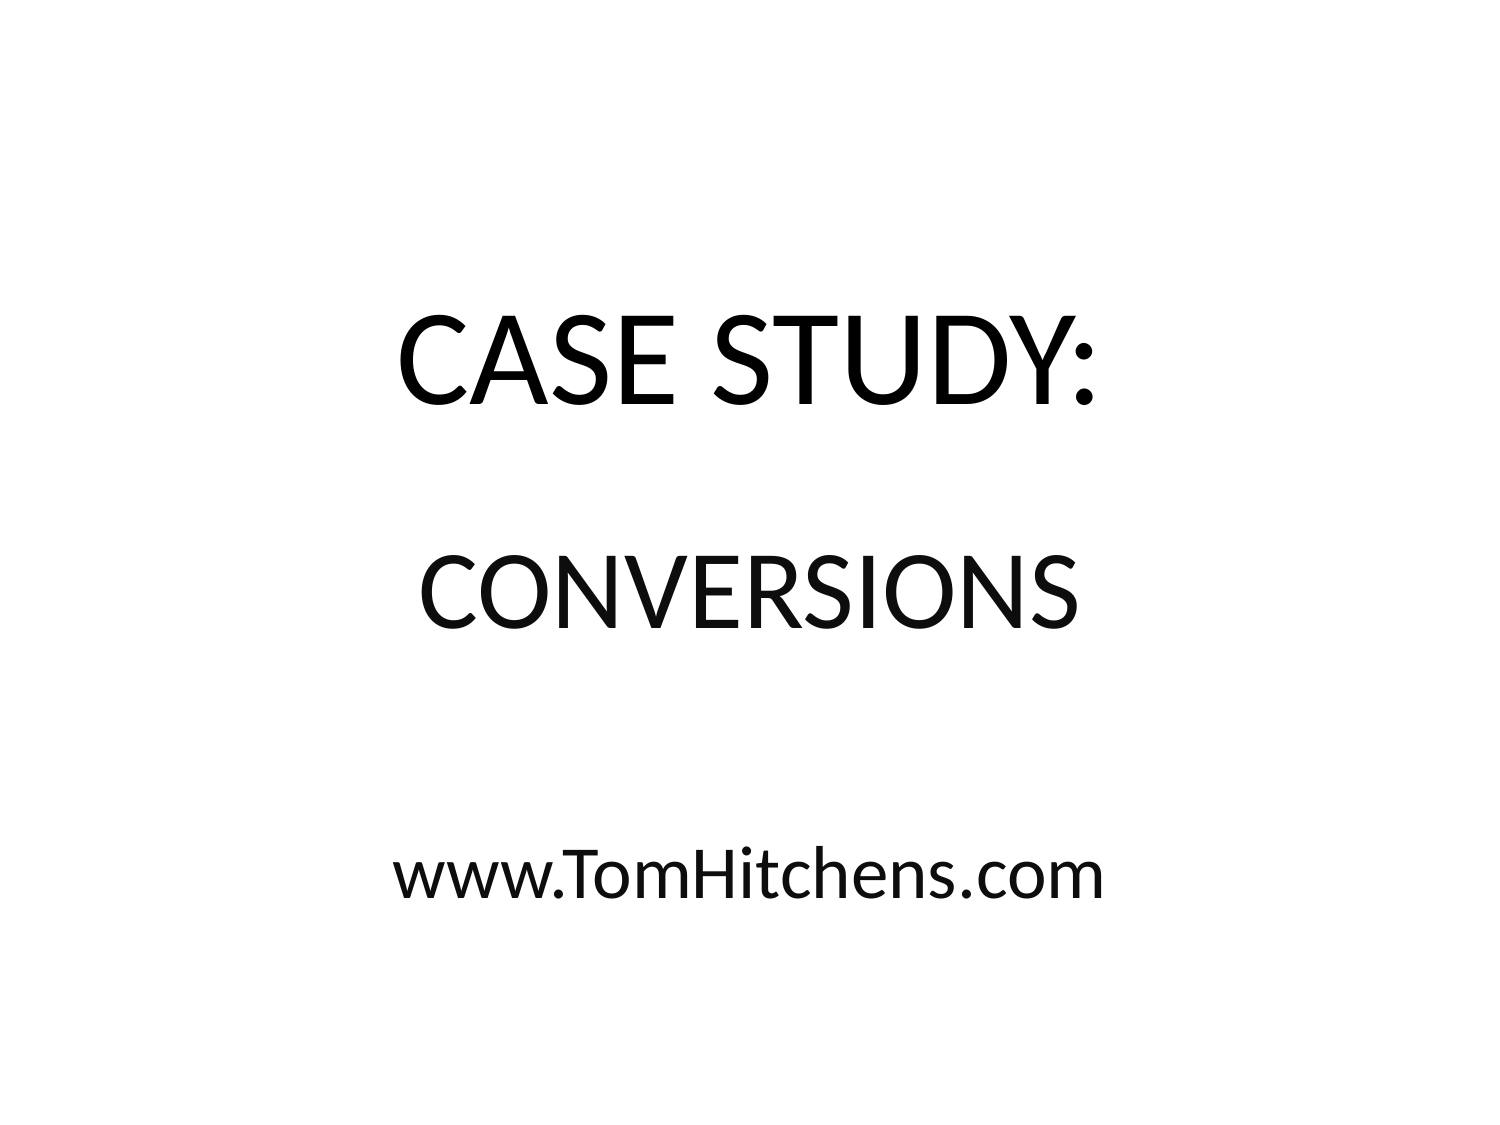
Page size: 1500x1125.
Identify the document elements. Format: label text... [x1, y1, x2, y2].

title CASE STUDY: [112, 228, 1388, 470]
subtitle CONVERSIONS www.TomHitchens.com [225, 508, 1275, 925]
